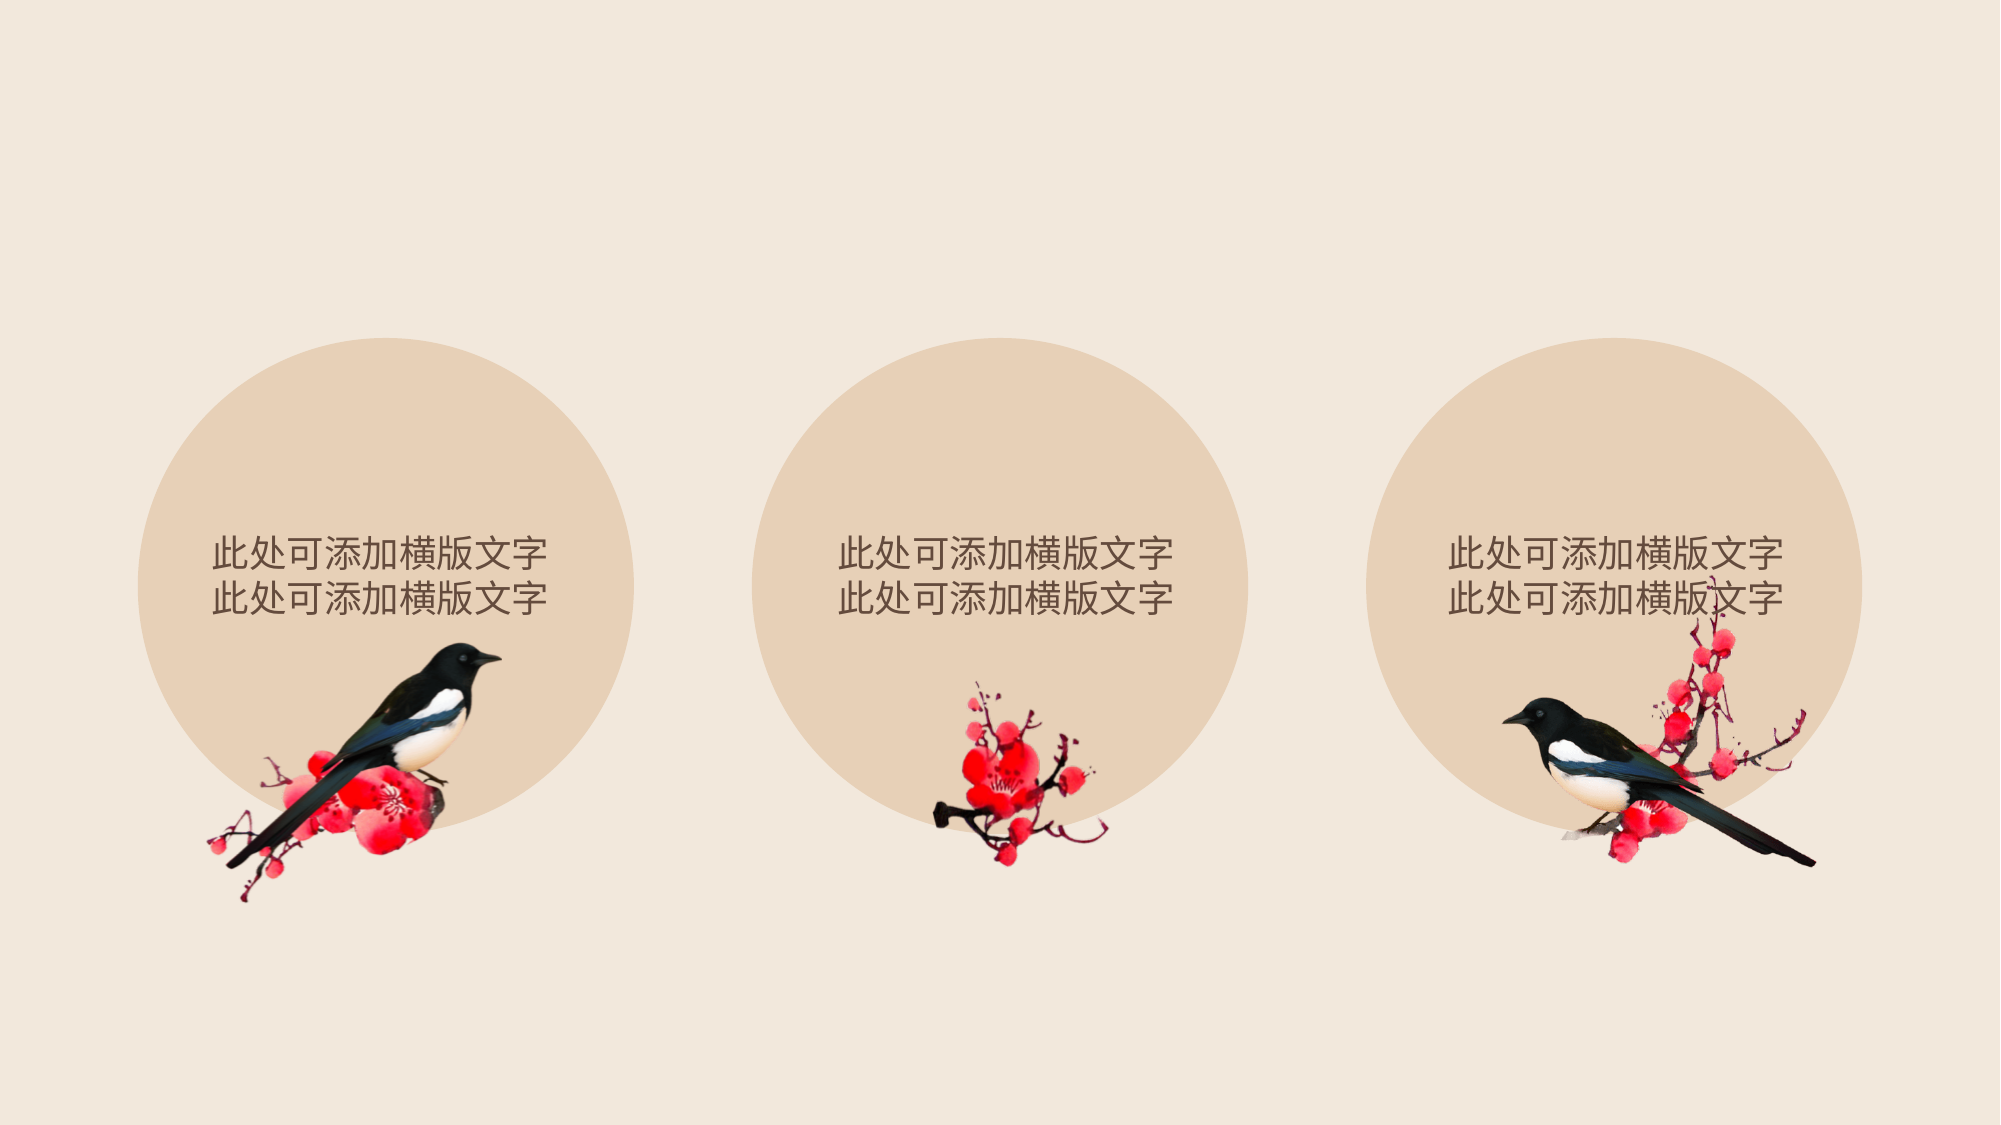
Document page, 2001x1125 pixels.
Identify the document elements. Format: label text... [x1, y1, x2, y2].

text_box [750, 336, 1250, 819]
text_box 此处可添加横版文字此处可添加横版文字 [196, 523, 581, 718]
text_box [1365, 336, 1864, 803]
text_box 此处可添加横版文字此处可添加横版文字 [822, 523, 1207, 718]
picture [196, 621, 502, 917]
picture [911, 643, 1170, 892]
text_box 此处可添加横版文字此处可添加横版文字 [1433, 523, 1817, 718]
picture [1490, 562, 1833, 894]
text_box [136, 336, 635, 807]
